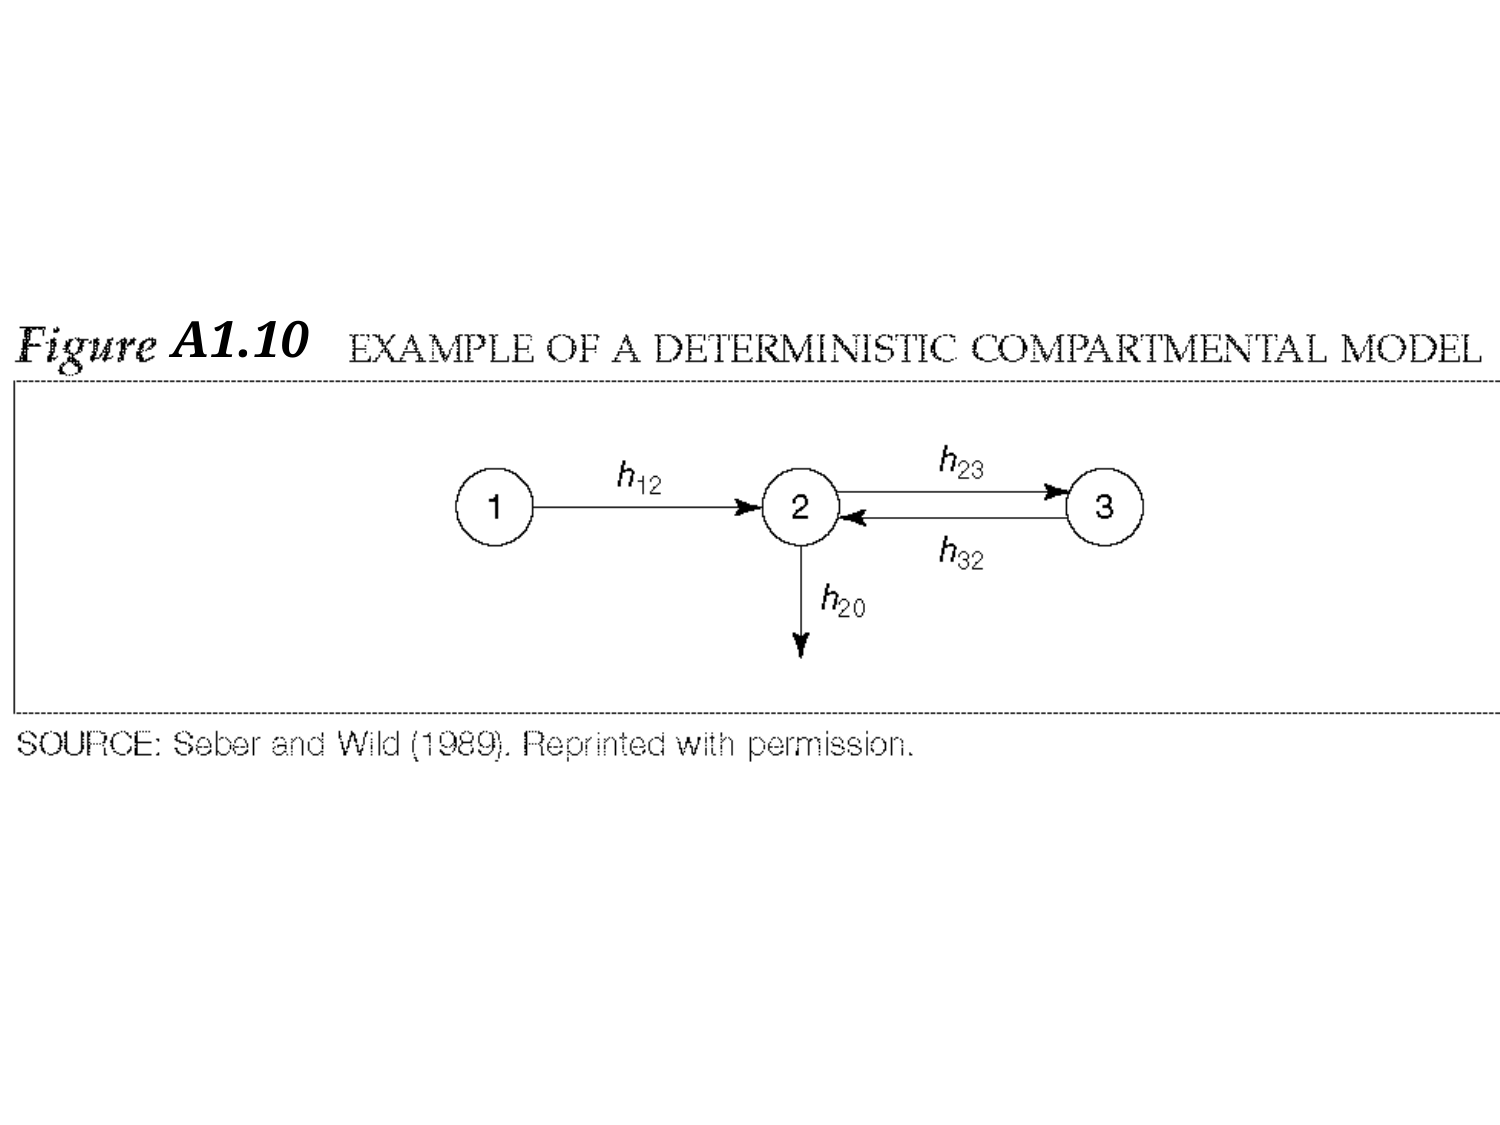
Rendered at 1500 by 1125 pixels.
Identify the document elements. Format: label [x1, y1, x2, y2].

picture [2, 287, 1500, 788]
